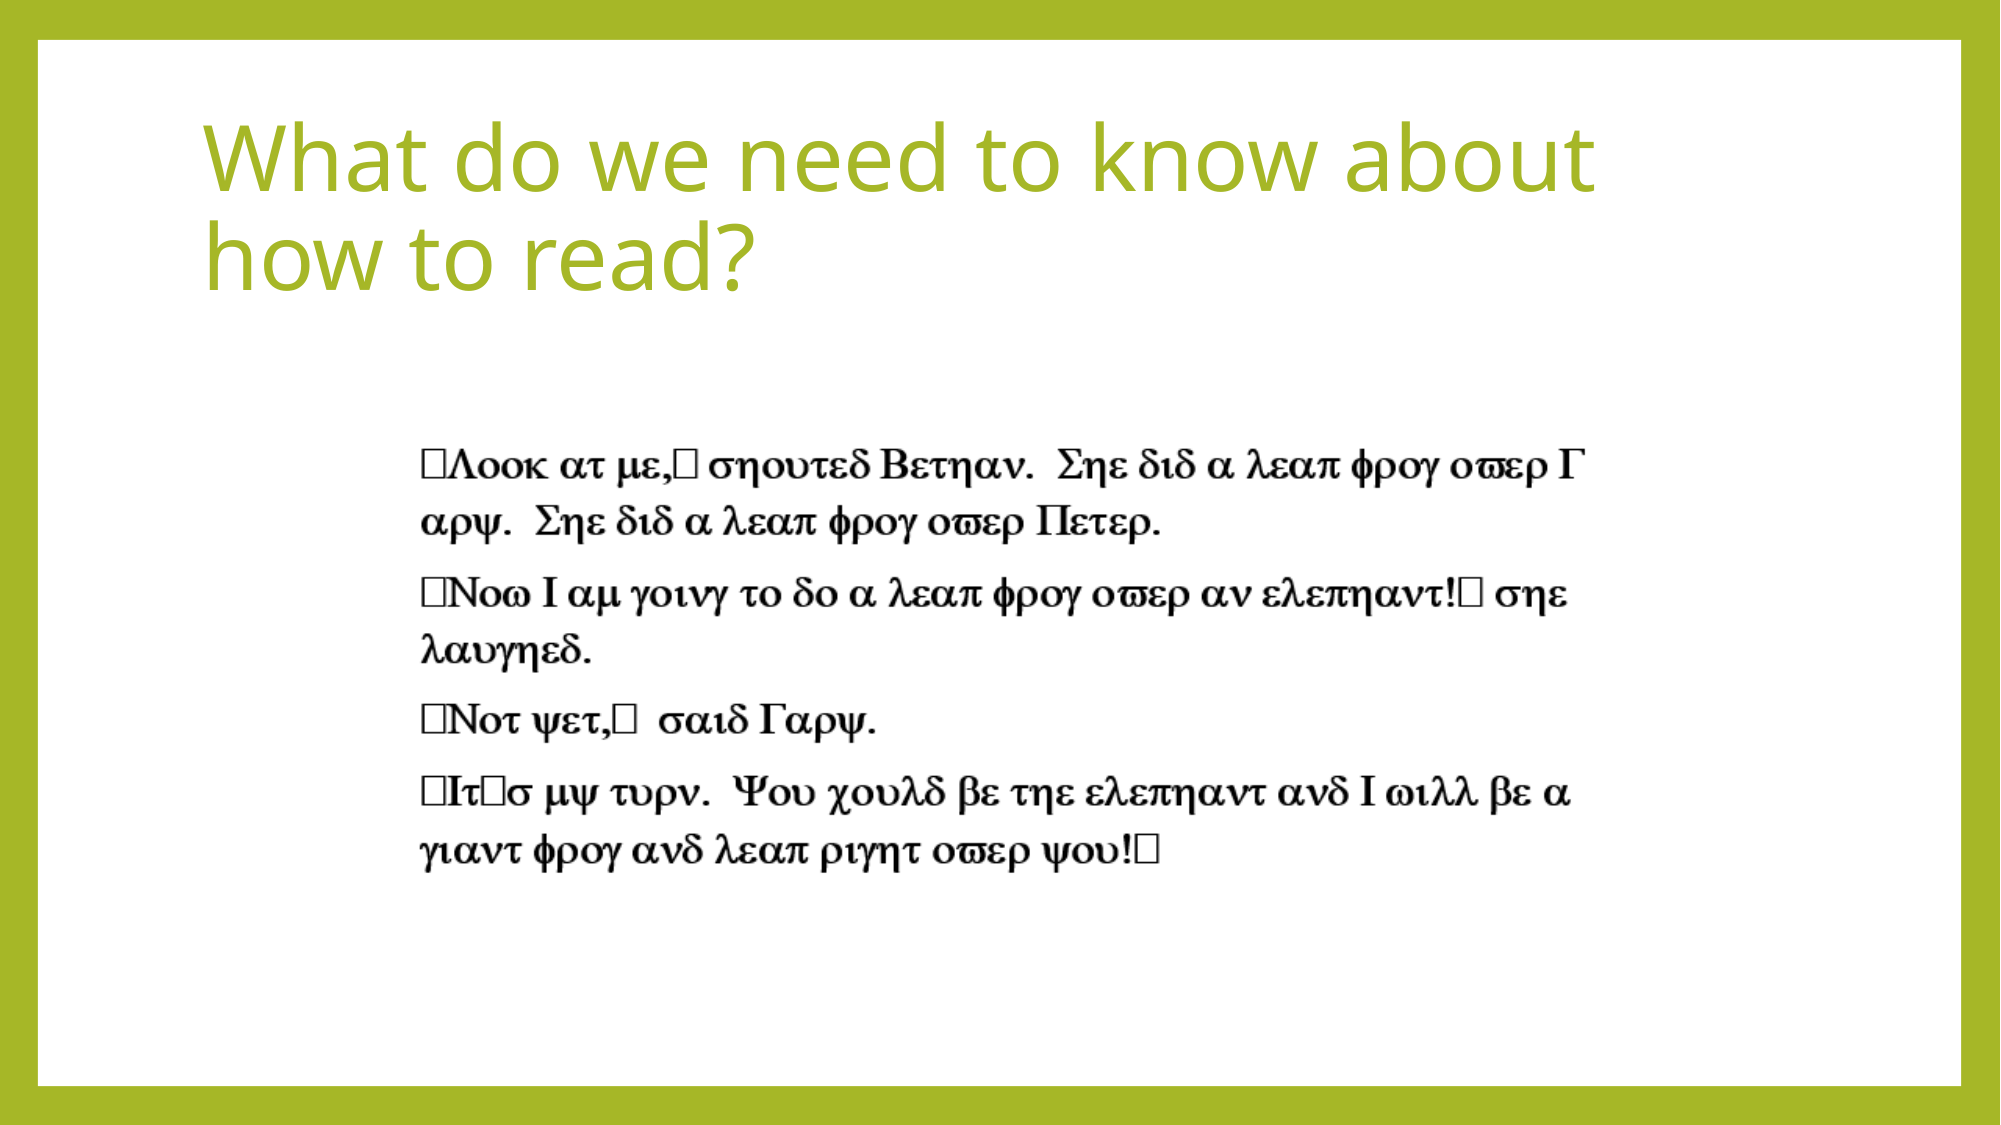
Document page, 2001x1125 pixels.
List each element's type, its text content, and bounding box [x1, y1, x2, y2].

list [353, 349, 1642, 988]
title What do we need to know about how to read? [187, 99, 1808, 323]
